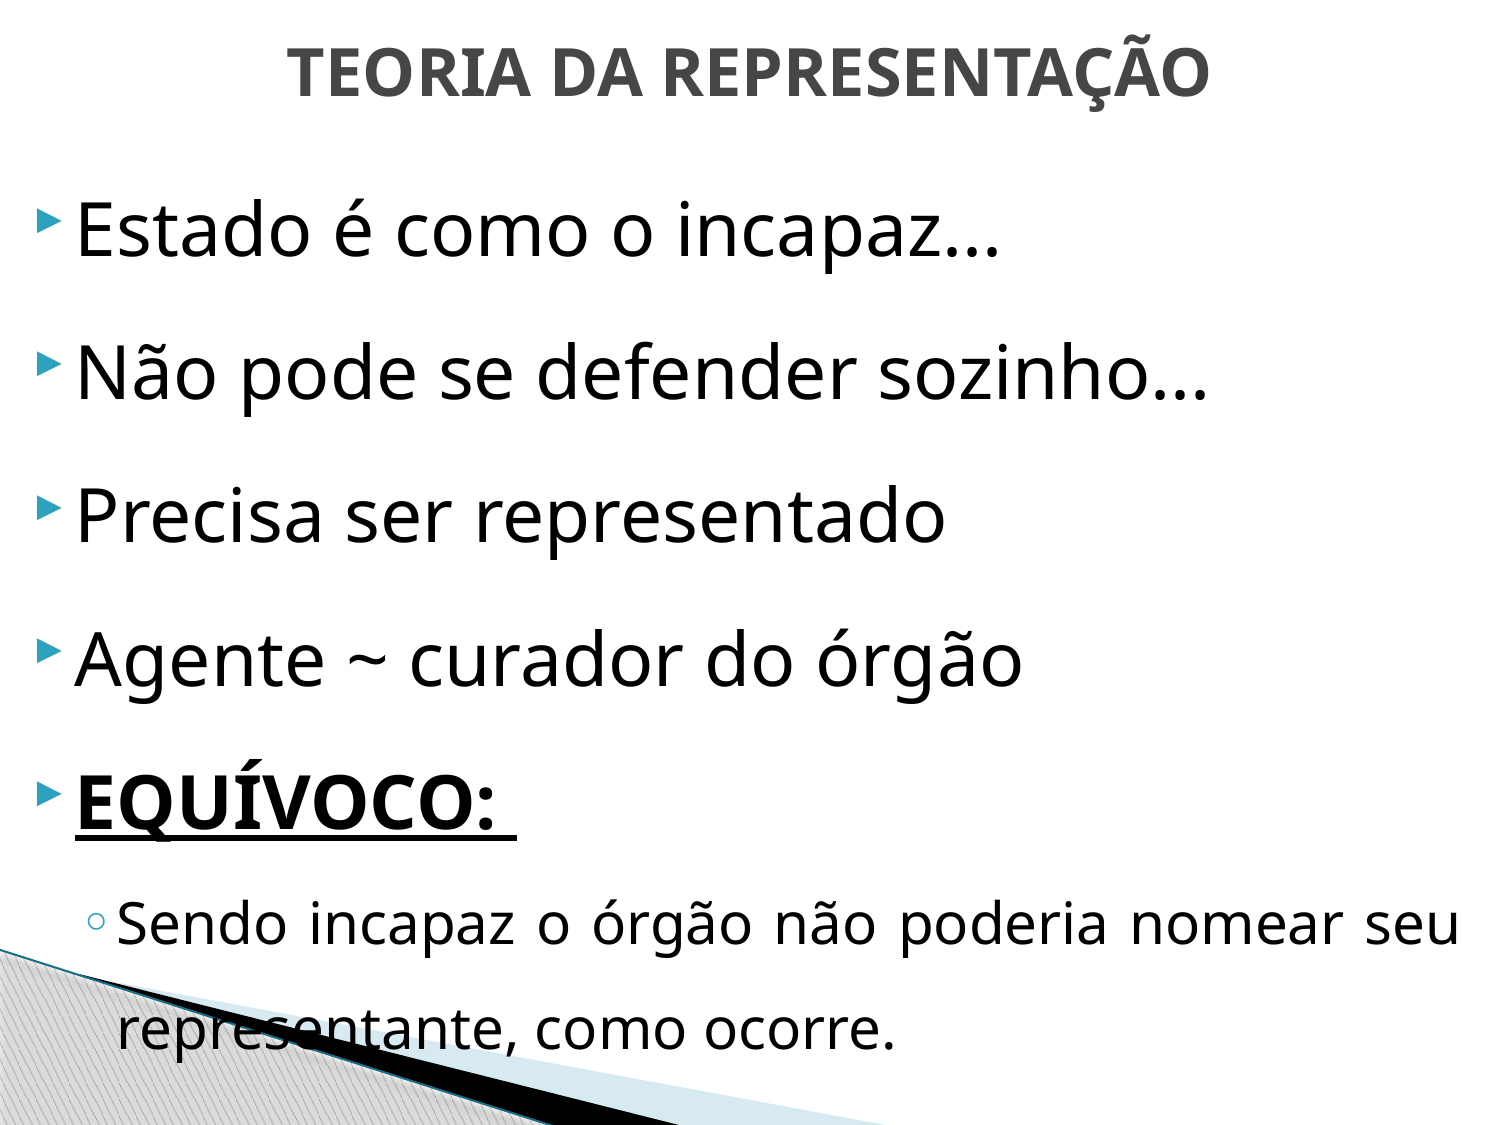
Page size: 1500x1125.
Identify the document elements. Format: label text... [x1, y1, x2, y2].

title TEORIA DA REPRESENTAÇÃO [0, 0, 1500, 141]
list Estado é como o incapaz... Não pode se defender sozinho... Precisa ser representado Agente ~ curador do órgão EQUÍVOCO: Sendo incapaz o órgão não poderia nomear seu representante, como ocorre. [0, 128, 1477, 1125]
